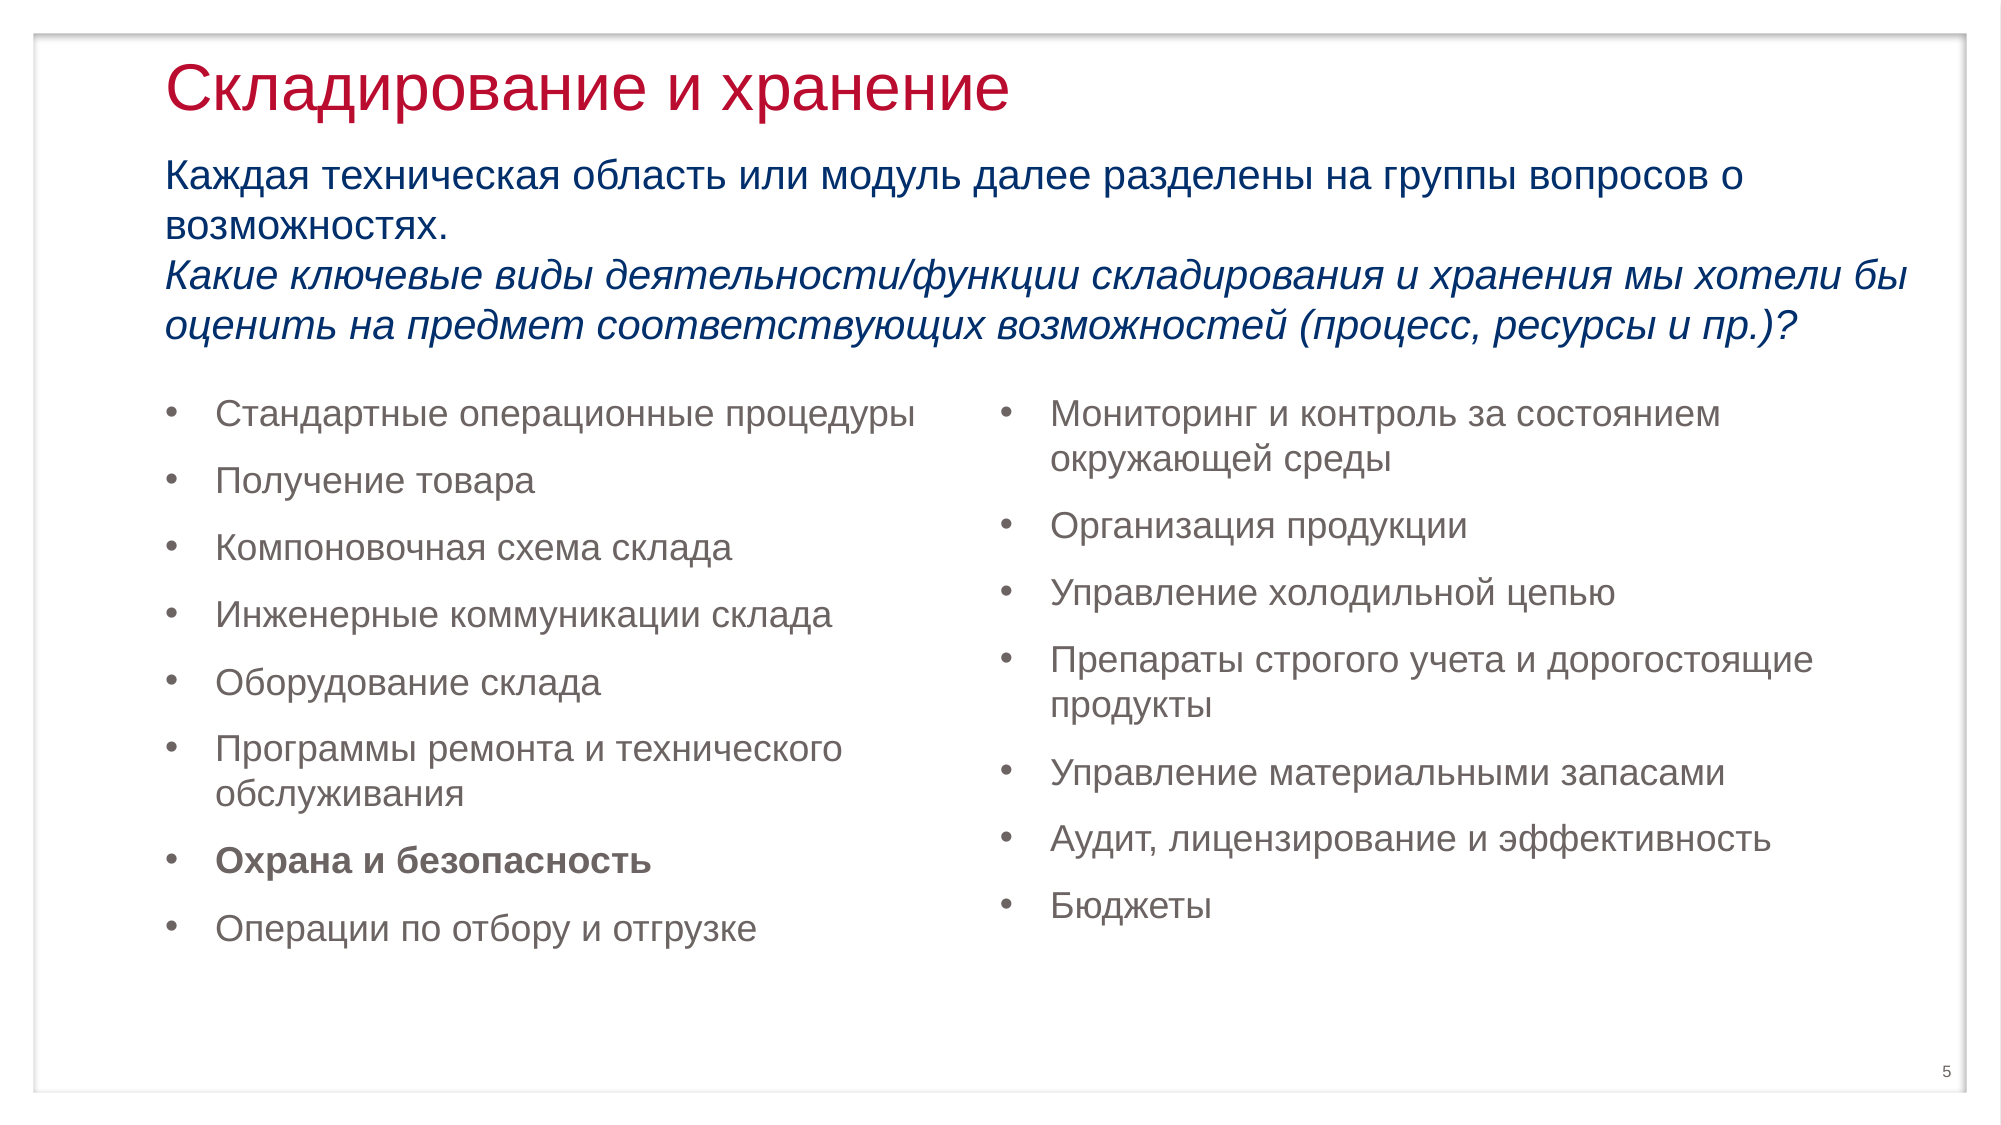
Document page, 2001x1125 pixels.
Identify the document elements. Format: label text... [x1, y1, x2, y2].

list Стандартные операционные процедуры Получение товара Компоновочная схема склада Инженерные коммуникации склада Оборудование склада Программы ремонта и технического обслуживания Охрана и безопасность Операции по отбору и отгрузке Мониторинг и контроль за состоянием окружающей среды Организация продукции Управление холодильной цепью Препараты строгого учета и дорогостоящие продукты Управление материальными запасами Аудит, лицензирование и эффективность Бюджеты [150, 381, 1850, 985]
text_box Каждая техническая область или модуль далее разделены на группы вопросов о возможностях. Какие ключевые виды деятельности/функции складирования и хранения мы хотели бы оценить на предмет соответствующих возможностей (процесс, ресурсы и пр.)? [150, 140, 1942, 356]
title Складирование и хранение [150, 36, 1851, 132]
slide_number 5 [1500, 1053, 1967, 1089]
